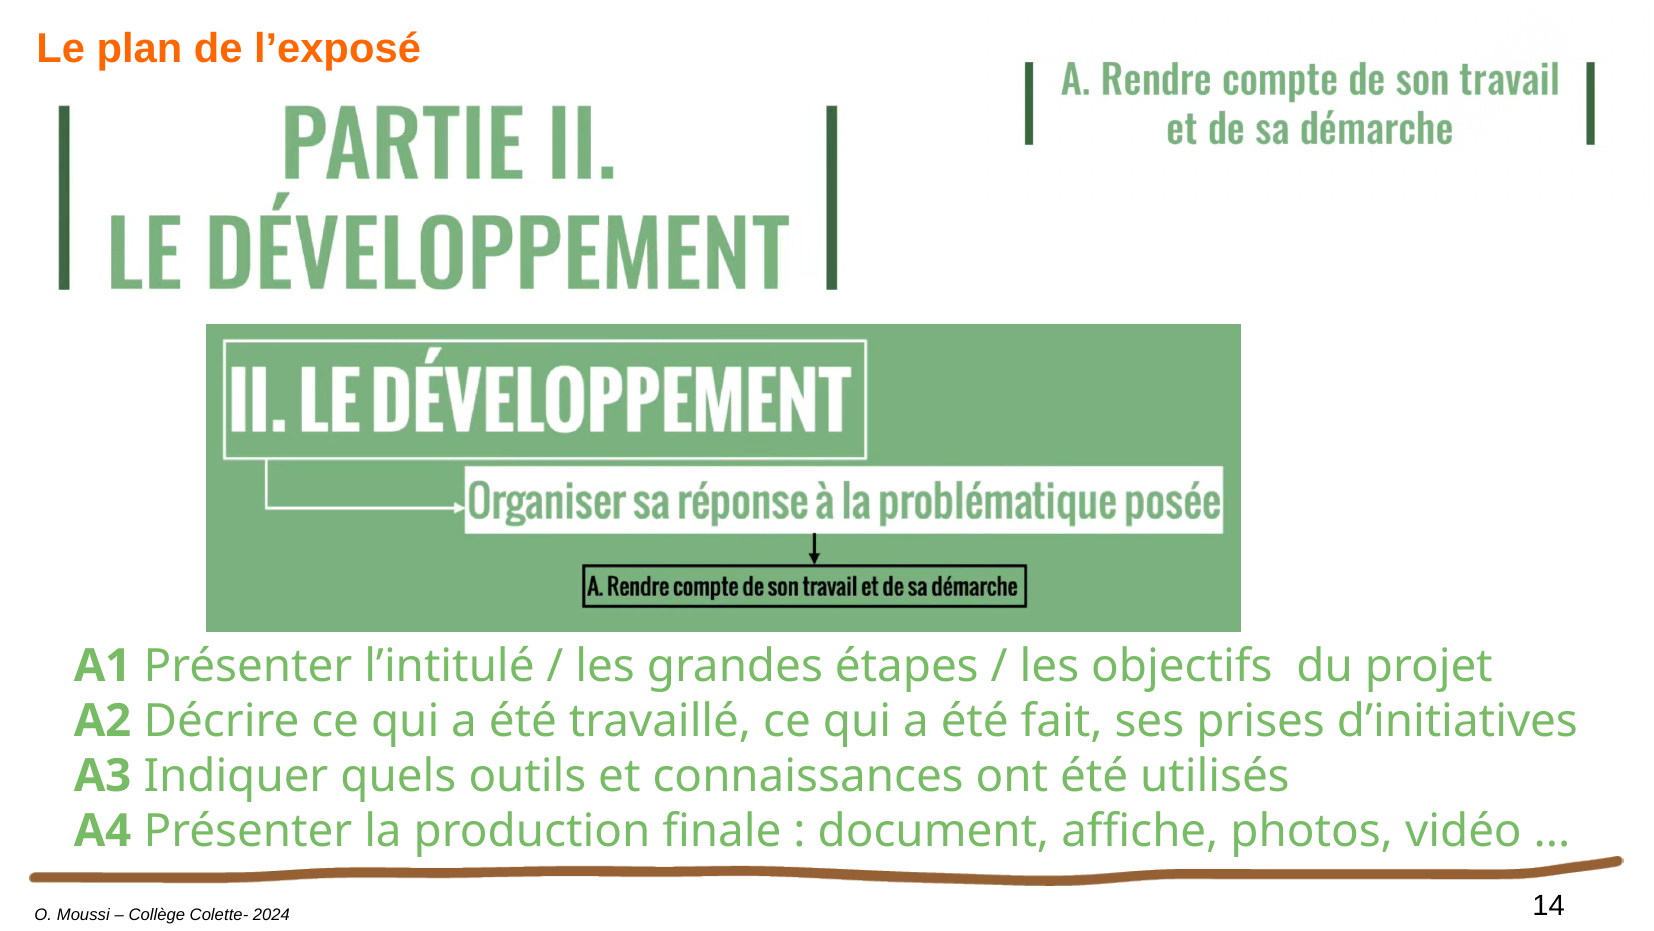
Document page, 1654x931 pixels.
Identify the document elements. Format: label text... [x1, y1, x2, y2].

picture [1595, 856, 1624, 886]
text_box O. Moussi – Collège Colette- 2024 [0, 896, 325, 931]
text_box A1 Présenter l’intitulé / les grandes étapes / les objectifs du projet A2 Décrire ce qui a été travaillé, ce qui a été fait, ses prises d’initiatives A3 Indiquer quels outils et connaissances ont été utilisés A4 Présenter la production finale : document, affiche, photos, vidéo ... [59, 628, 1595, 931]
slide_number 14 [1181, 885, 1565, 931]
picture [974, 4, 1653, 207]
picture [0, 0, 1241, 633]
picture [29, 856, 59, 886]
